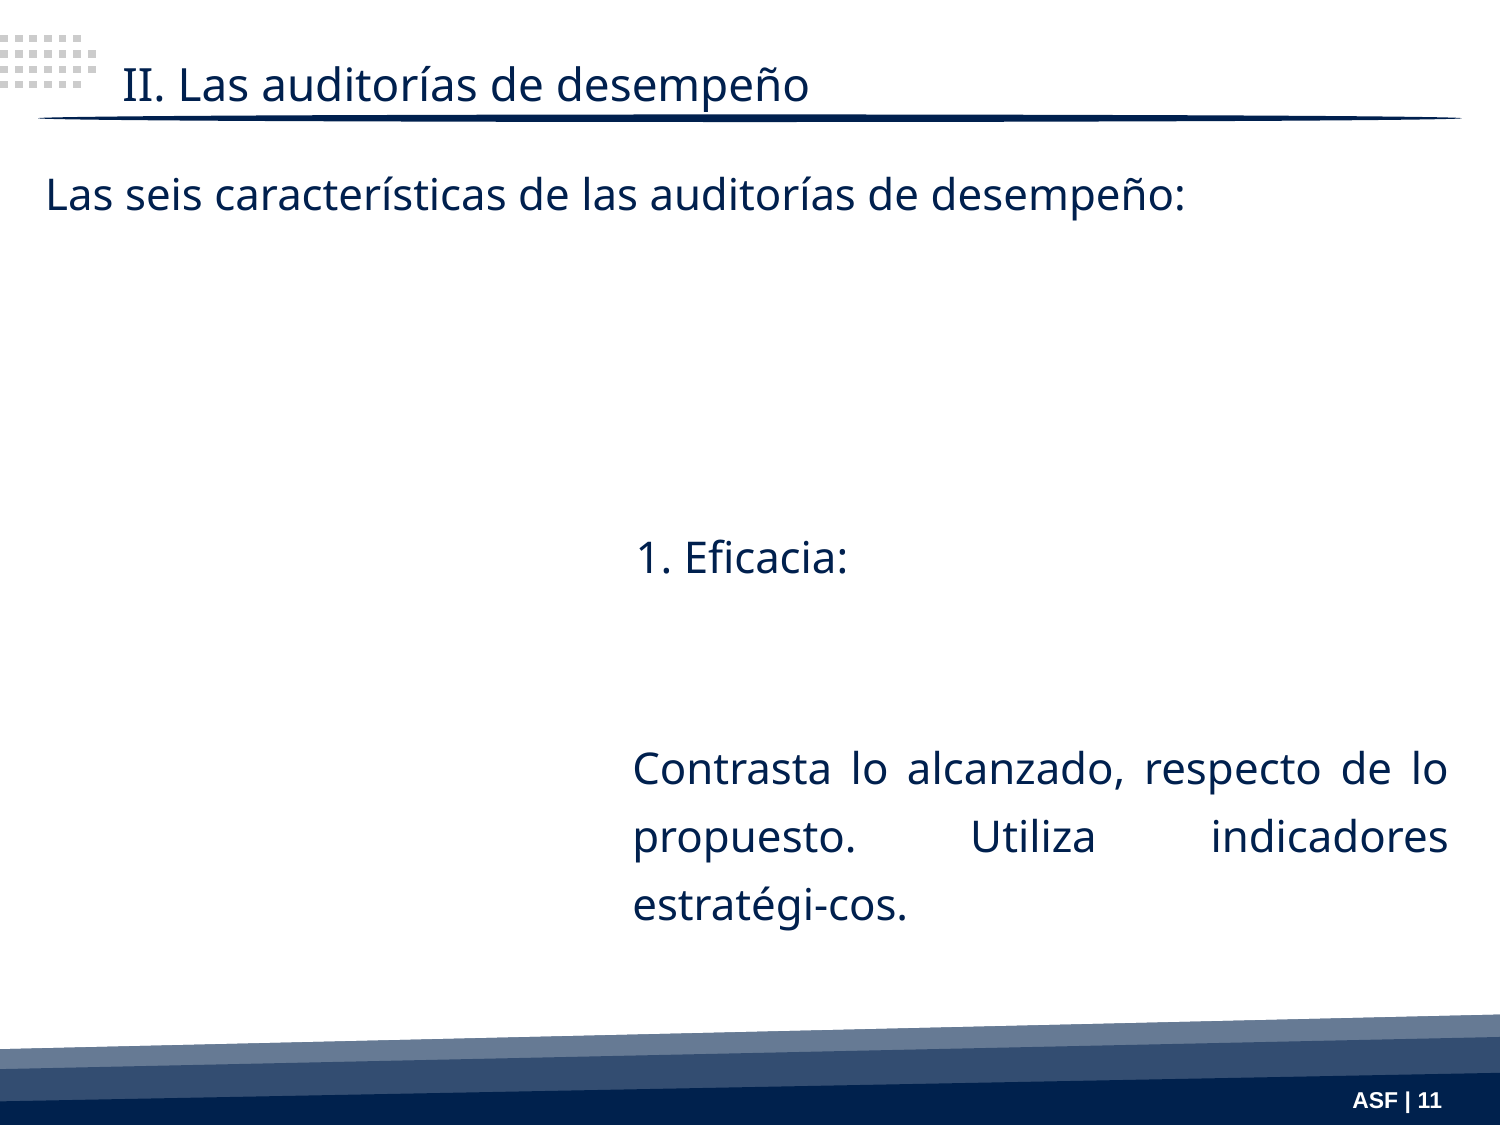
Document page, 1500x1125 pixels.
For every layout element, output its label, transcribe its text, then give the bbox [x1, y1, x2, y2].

text_box Las seis características de las auditorías de desempeño: [30, 143, 1315, 227]
text_box 1. Eficacia: [620, 506, 1039, 590]
slide_number ASF | 11 [1337, 1078, 1489, 1125]
text_box II. Las auditorías de desempeño [107, 48, 1500, 119]
text_box Contrasta lo alcanzado, respecto de lo propuesto. Utiliza indicadores estratégi-cos. [617, 717, 1465, 1006]
text_box [38, 114, 1462, 123]
